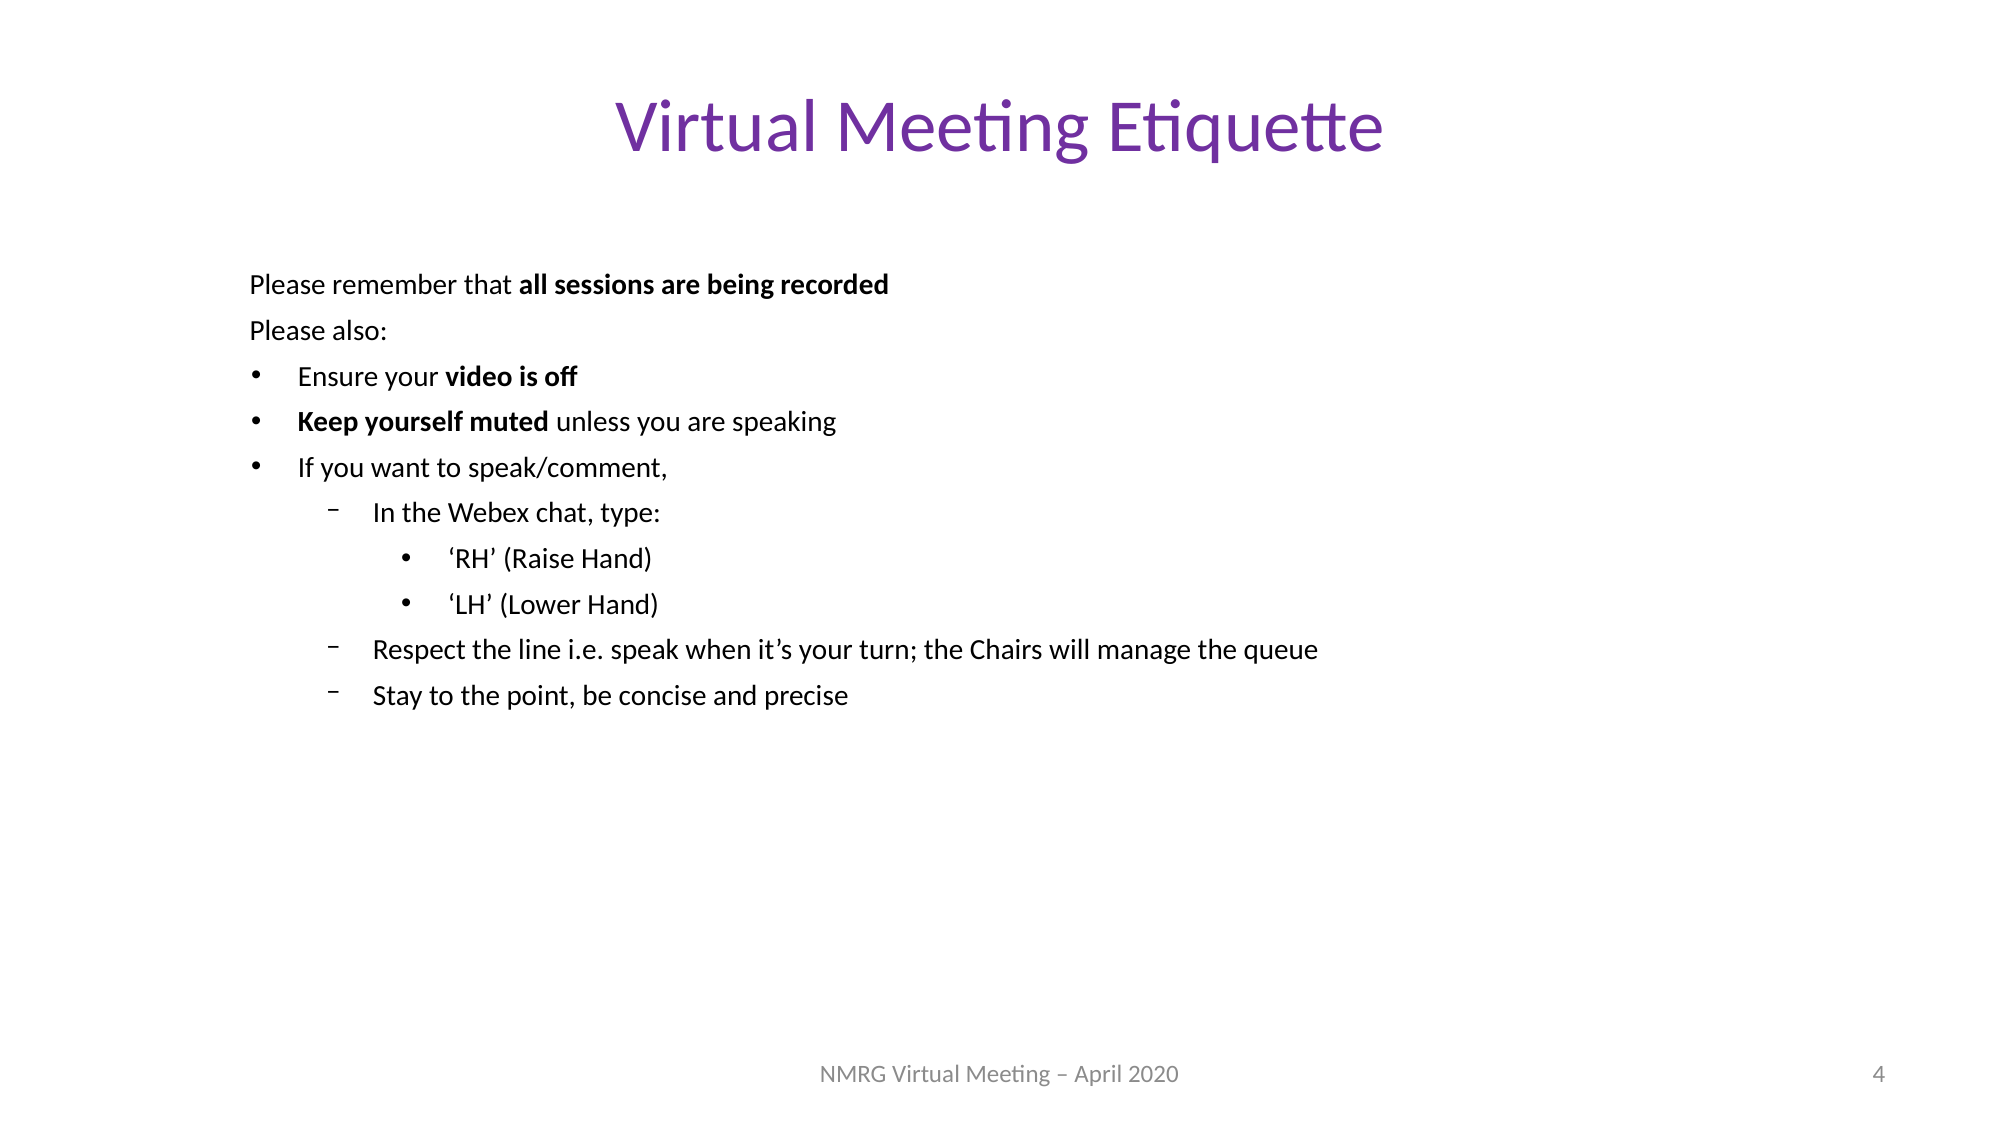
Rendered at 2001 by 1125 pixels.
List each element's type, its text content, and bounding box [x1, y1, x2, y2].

text_box Virtual Meeting Etiquette [99, 55, 1900, 188]
text_box NMRG Virtual Meeting – April 2020 [683, 1042, 1317, 1103]
text_box Please remember that all sessions are being recorded Please also: Ensure your video is off Keep yourself muted unless you are speaking If you want to speak/comment, In the Webex chat, type: ‘RH’ (Raise Hand) ‘LH’ (Lower Hand) Respect the line i.e. speak when it’s your turn; the Chairs will manage the queue Stay to the point, be concise and precise [161, 247, 1900, 1005]
text_box 4 [1433, 1042, 1900, 1103]
